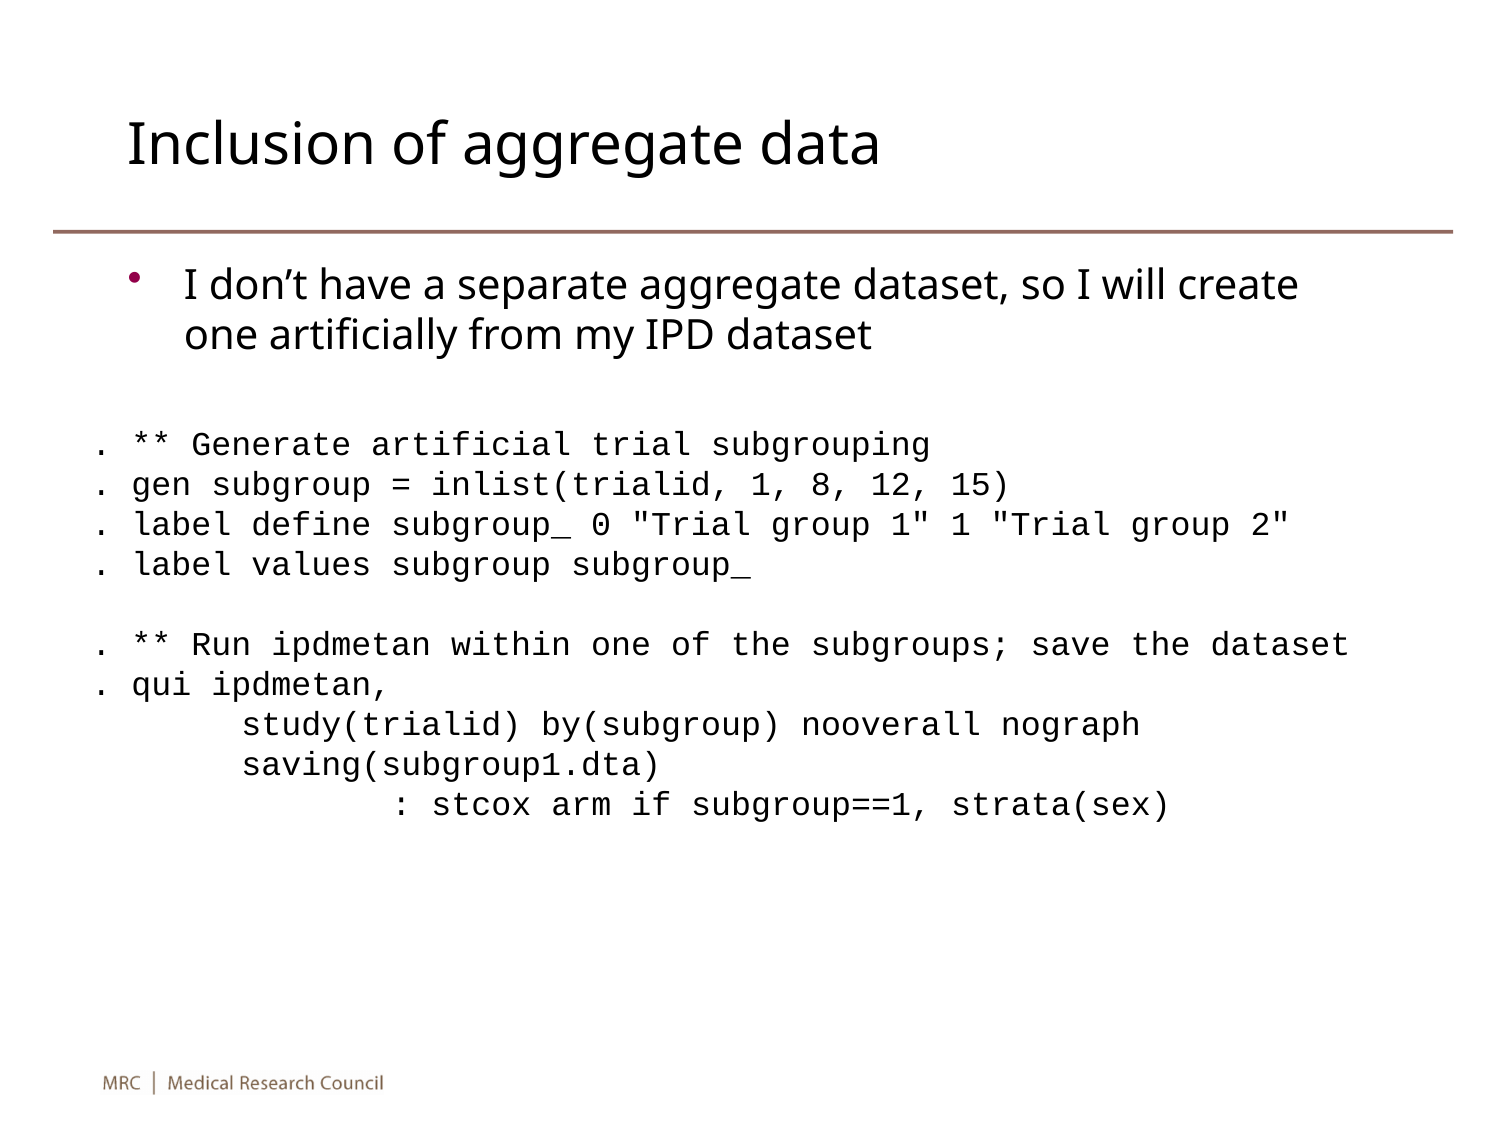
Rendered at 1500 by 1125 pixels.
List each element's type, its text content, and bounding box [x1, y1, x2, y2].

picture [100, 1070, 384, 1095]
title Inclusion of aggregate data [112, 75, 1397, 208]
list I don’t have a separate aggregate dataset, so I will create one artificially from my IPD dataset [112, 249, 1388, 374]
text_box . ** Generate artificial trial subgrouping . gen subgroup = inlist(trialid, 1, 8, 12, 15) . label define subgroup_ 0 "Trial group 1" 1 "Trial group 2" . label values subgroup subgroup_ . ** Run ipdmetan within one of the subgroups; save the dataset . qui ipdmetan, study(trialid) by(subgroup) nooverall nograph saving(subgroup1.dta) : stcox arm if subgroup==1, strata(sex) [76, 415, 1424, 830]
